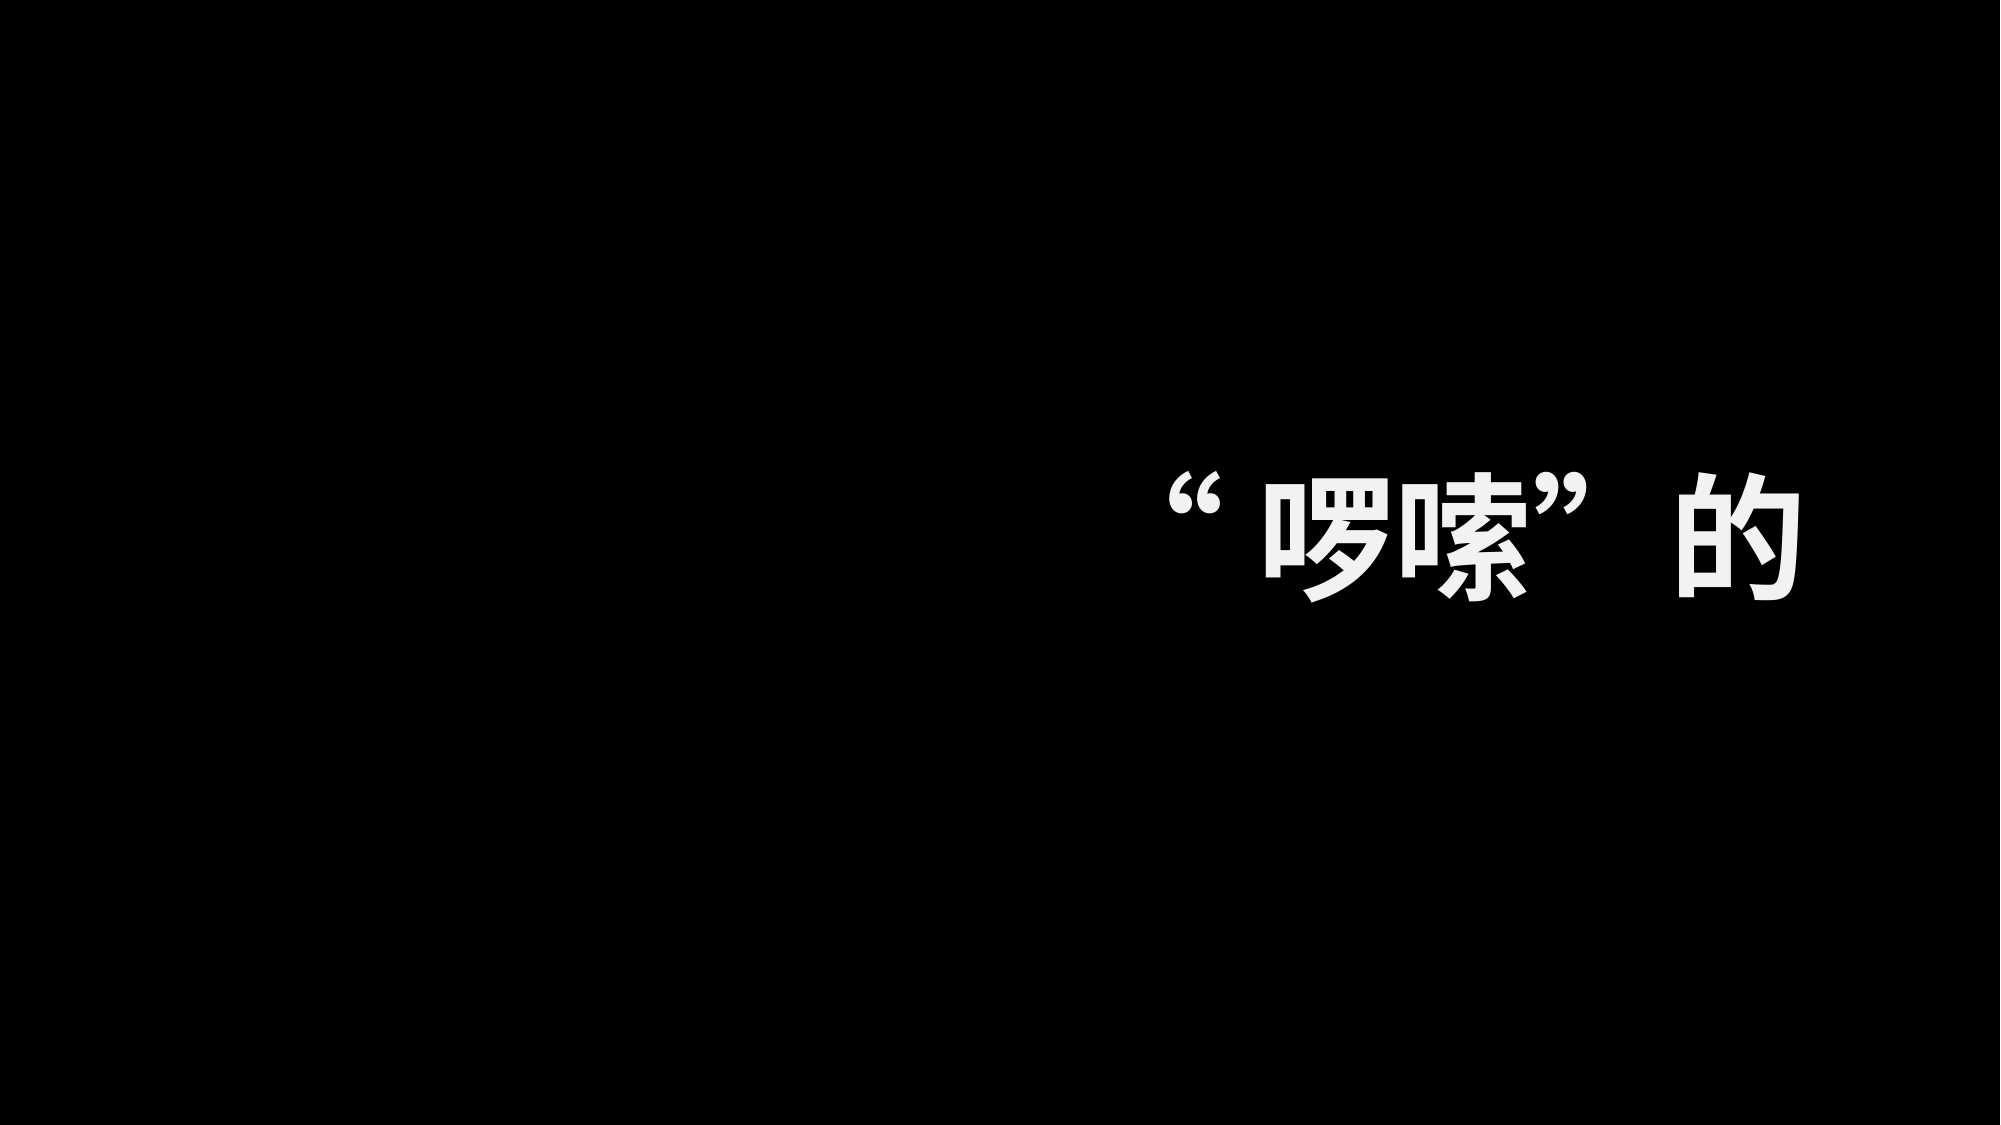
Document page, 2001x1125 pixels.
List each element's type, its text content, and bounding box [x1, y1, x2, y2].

text_box “啰嗦”的 [1086, 452, 1808, 618]
